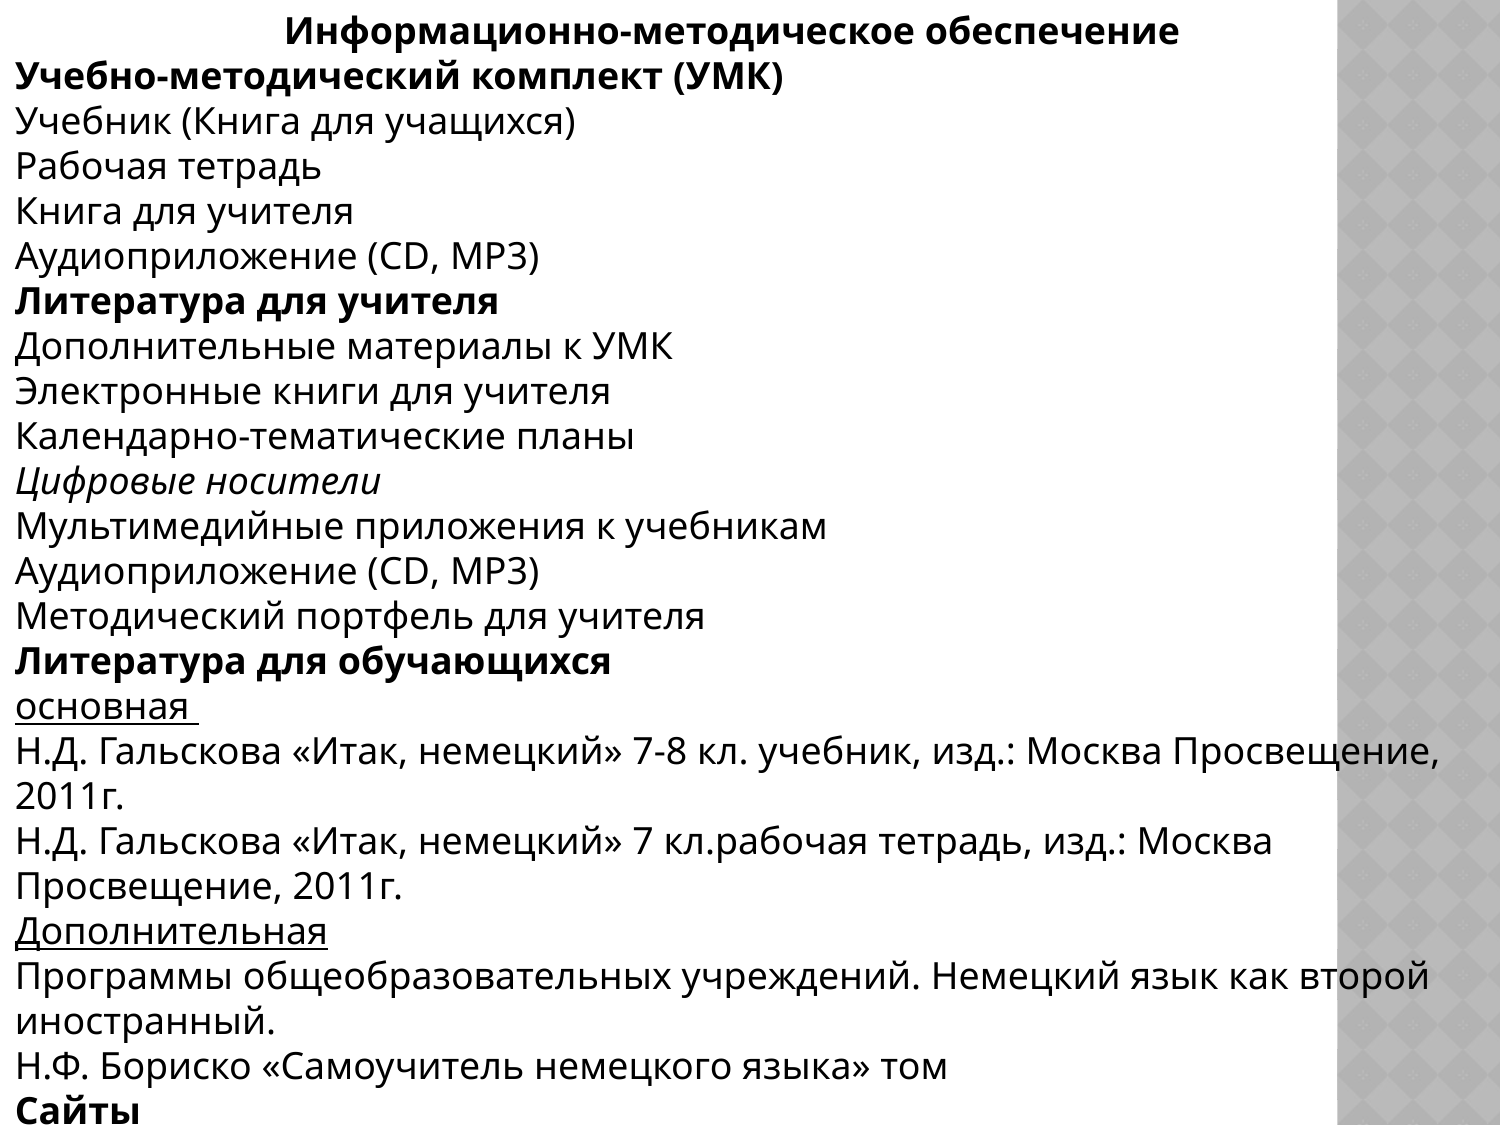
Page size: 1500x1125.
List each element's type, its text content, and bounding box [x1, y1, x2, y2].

text_box Информационно-методическое обеспечение Учебно-методический комплект (УМК) Учебник (Книга для учащихся) Рабочая тетрадь Книга для учителя Аудиоприложение (CD, MP3) Литература для учителя Дополнительные материалы к УМК Электронные книги для учителя Календарно-тематические планы Цифровые носители Мультимедийные приложения к учебникам Аудиоприложение (CD, MP3) Методический портфель для учителя Литература для обучающихся основная Н.Д. Гальскова «Итак, немецкий» 7-8 кл. учебник, изд.: Москва Просвещение, 2011г. Н.Д. Гальскова «Итак, немецкий» 7 кл.рабочая тетрадь, изд.: Москва Просвещение, 2011г. Дополнительная Программы общеобразовательных учреждений. Немецкий язык как второй иностранный. Н.Ф. Бориско «Самоучитель немецкого языка» том Сайты [0, 0, 1465, 1125]
